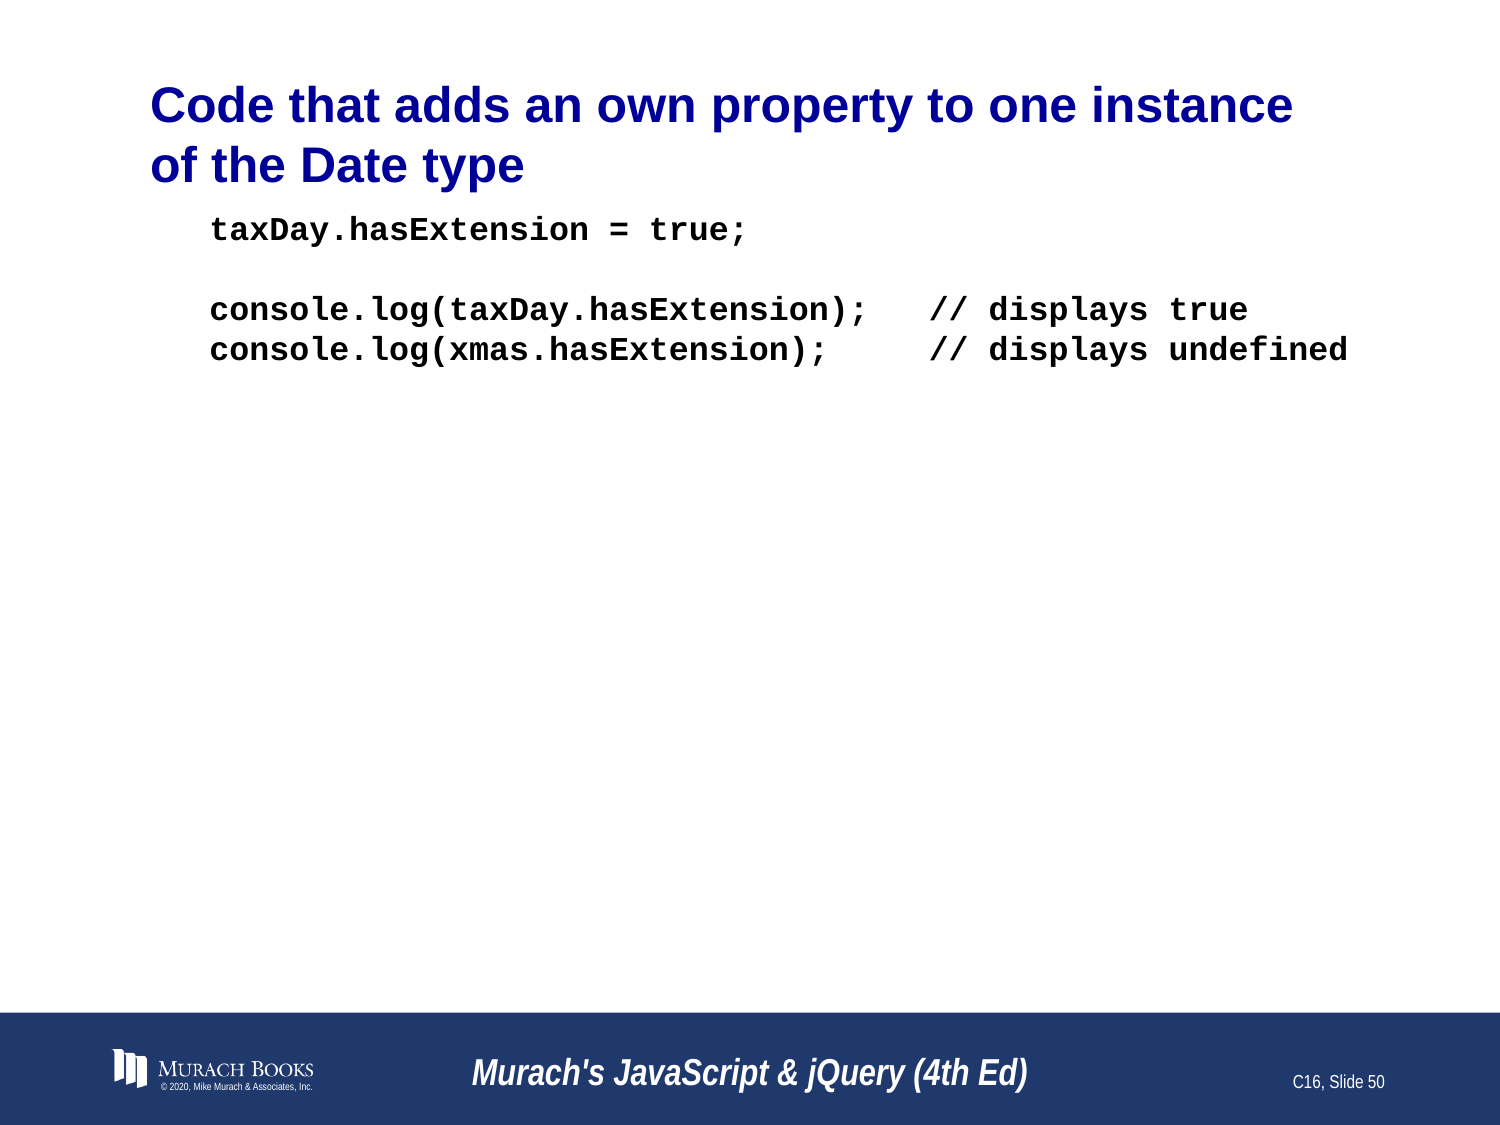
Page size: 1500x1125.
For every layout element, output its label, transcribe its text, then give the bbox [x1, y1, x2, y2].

slide_number Murach's JavaScript & jQuery (4th Ed) [463, 1025, 1050, 1100]
footer © 2020, Mike Murach & Associates, Inc. [12, 1025, 463, 1100]
title Code that adds an own property to one instance of the Date type [150, 72, 1350, 194]
slide_number C16, Slide 50 [1087, 1025, 1400, 1100]
list taxDay.hasExtension = true; console.log(taxDay.hasExtension); // displays true console.log(xmas.hasExtension); // displays undefined [137, 200, 1375, 1000]
